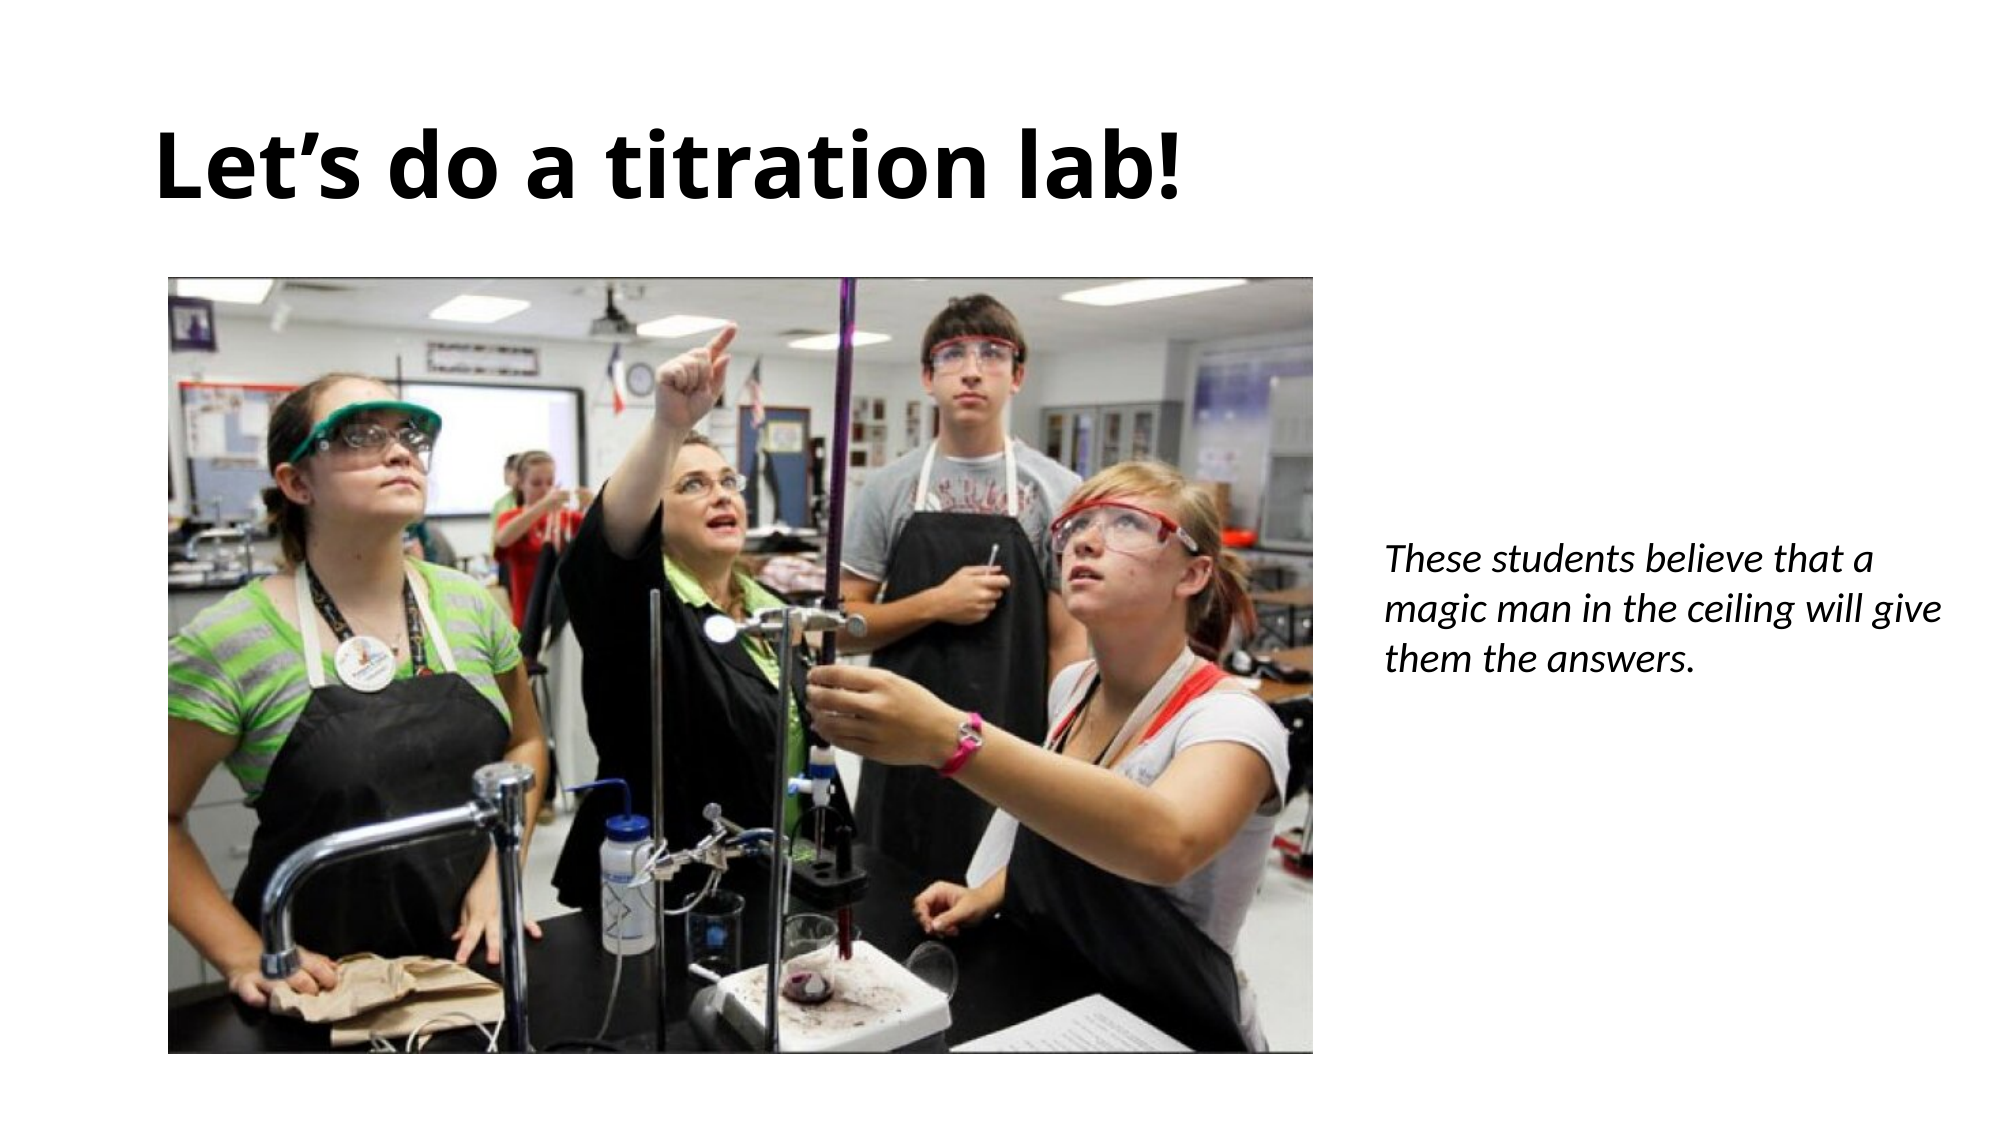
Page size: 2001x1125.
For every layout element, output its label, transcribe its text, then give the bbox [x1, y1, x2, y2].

picture [168, 277, 1313, 1054]
text_box These students believe that a magic man in the ceiling will give them the answers. [1369, 523, 2000, 689]
title Let’s do a titration lab! [137, 59, 1863, 278]
